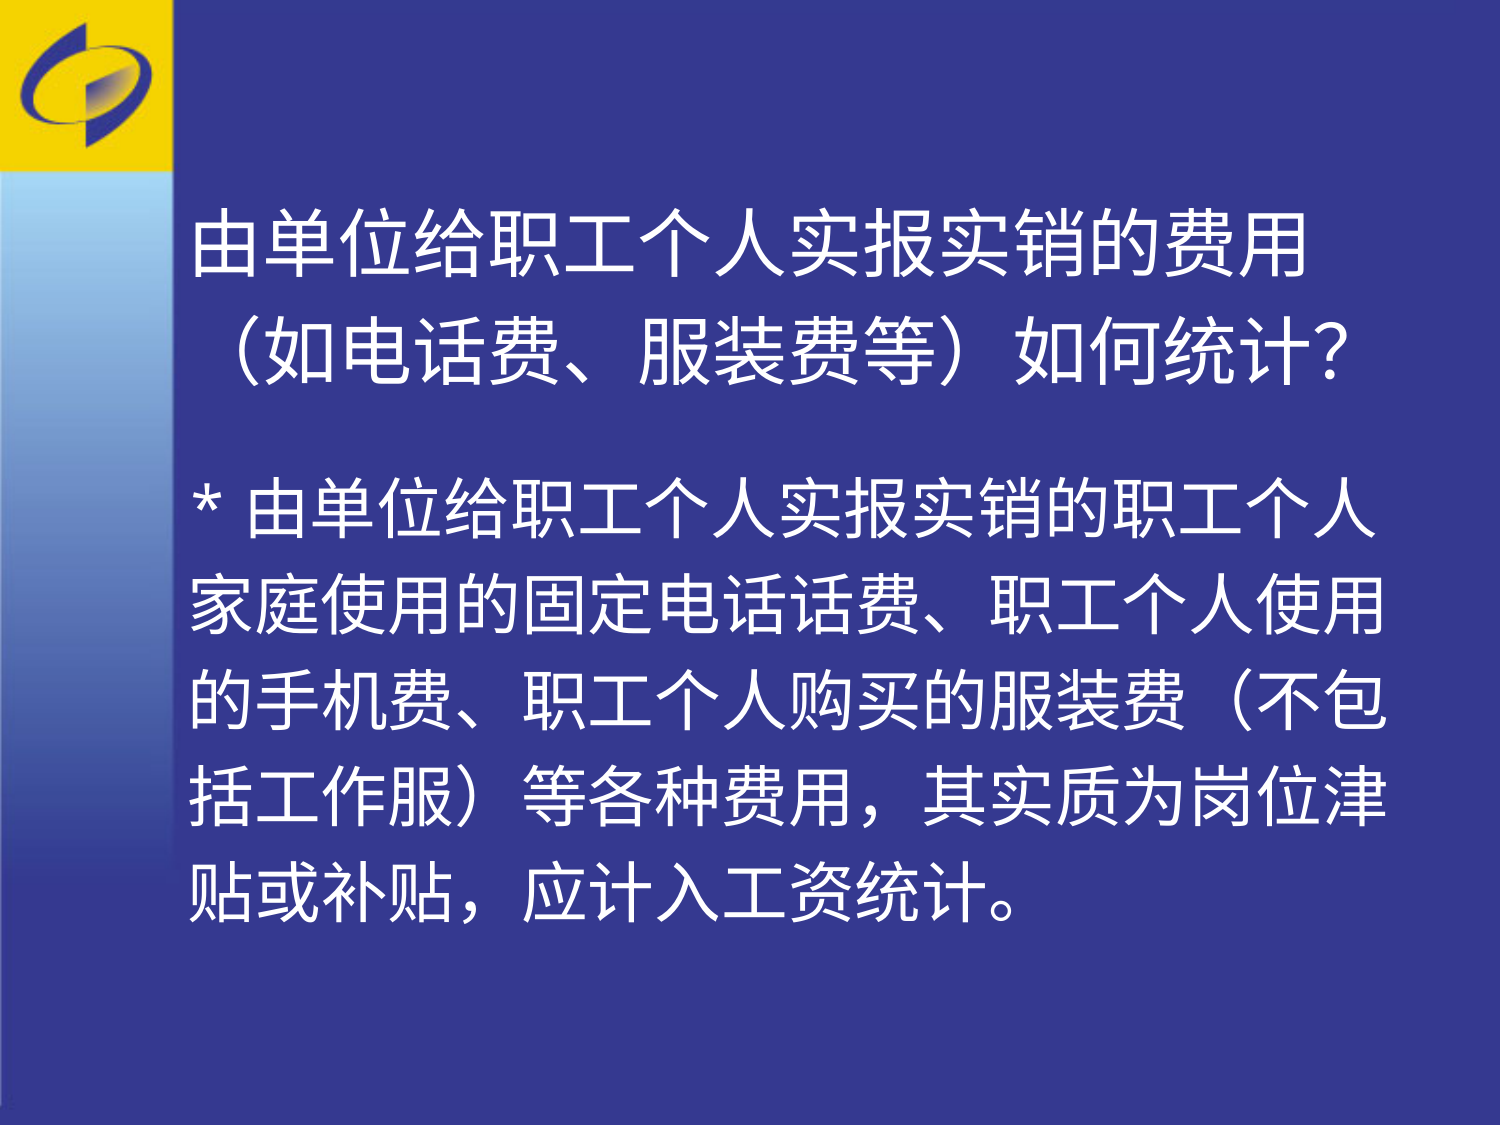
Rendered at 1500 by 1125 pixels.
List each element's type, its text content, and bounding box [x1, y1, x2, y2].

list 由单位给职工个人实报实销的费用（如电话费、服装费等）如何统计？ *由单位给职工个人实报实销的职工个人家庭使用的固定电话话费、职工个人使用的手机费、职工个人购买的服装费（不包括工作服）等各种费用，其实质为岗位津贴或补贴，应计入工资统计。 [172, 170, 1453, 944]
picture [0, 0, 1500, 1125]
